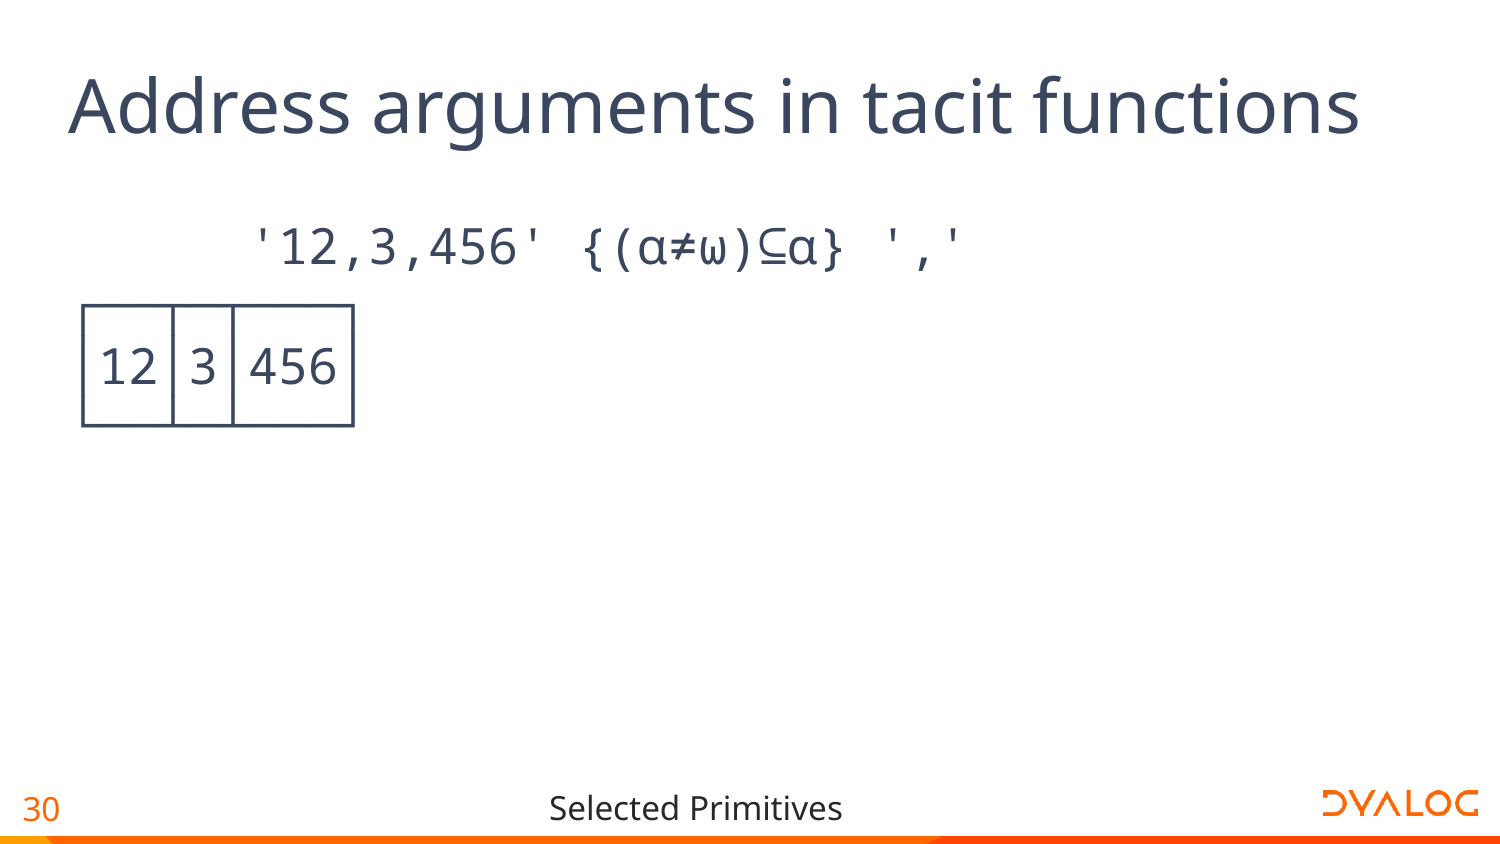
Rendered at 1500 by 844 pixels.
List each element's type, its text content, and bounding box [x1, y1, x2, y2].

picture [1323, 790, 1478, 816]
title Address arguments in tacit functions [53, 43, 1453, 157]
list '12,3,456' {(⍺≠⍵)⊆⍺} ',' ┌──┬─┬───┐ │12│3│456│ └──┴─┴───┘ [53, 207, 1453, 740]
picture [0, 836, 1500, 844]
